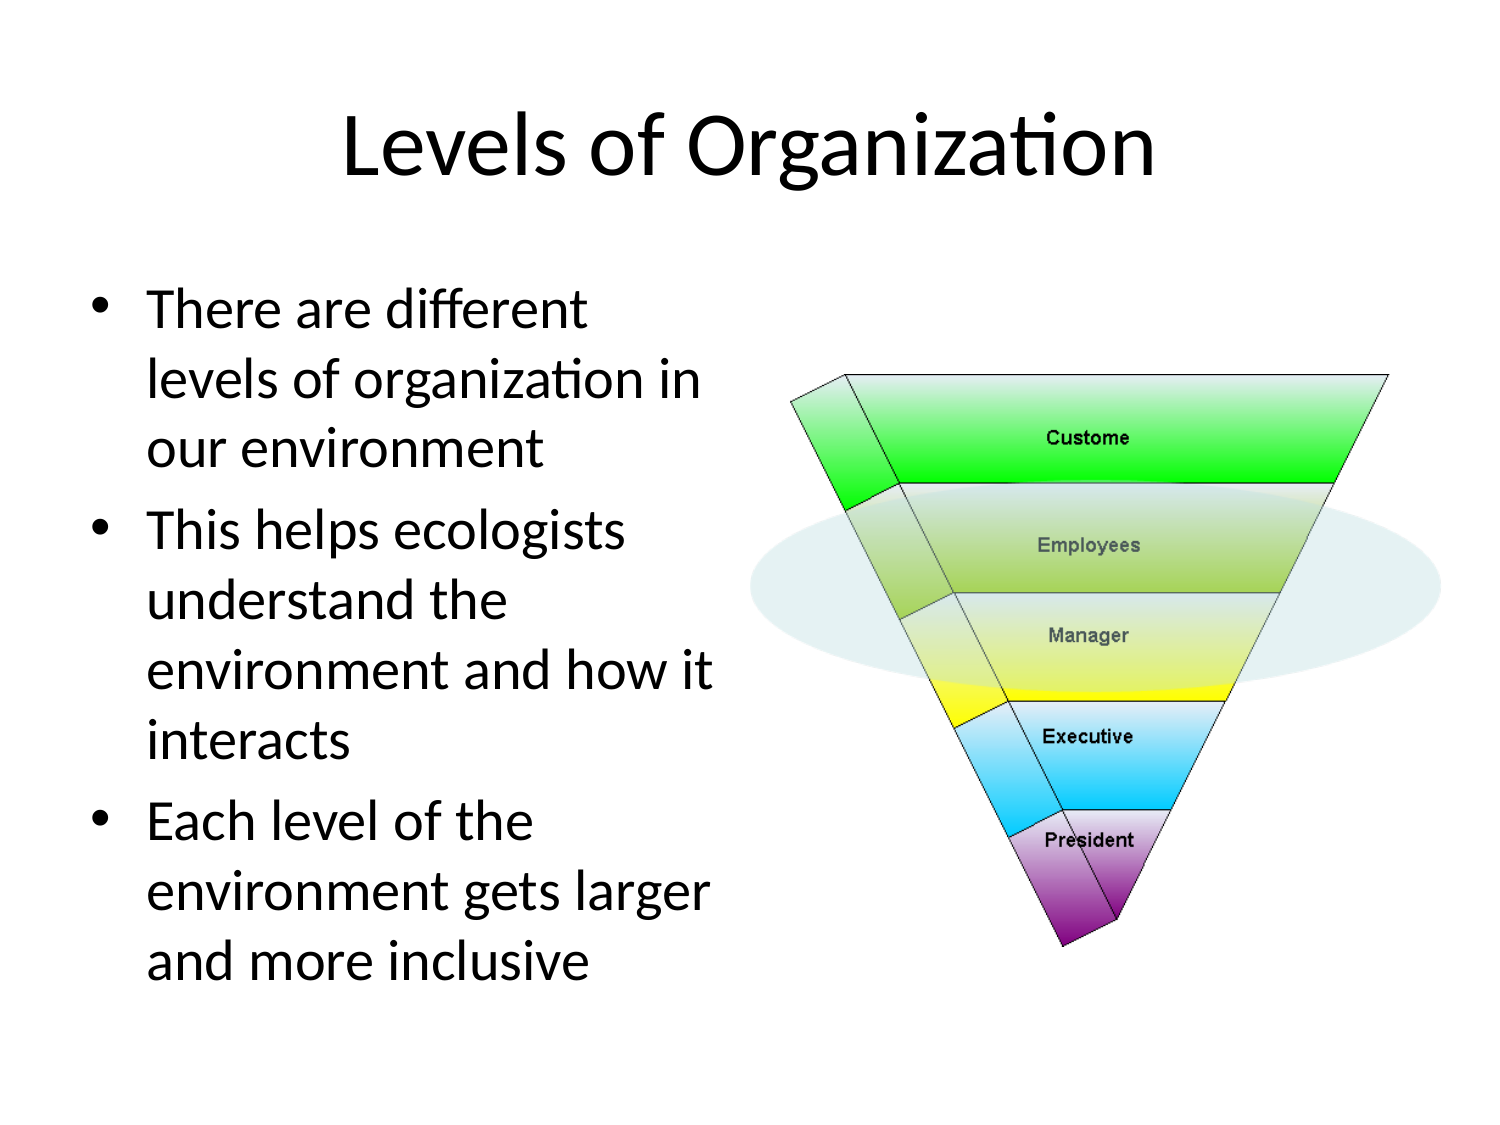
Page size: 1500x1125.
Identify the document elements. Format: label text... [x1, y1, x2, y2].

title Levels of Organization [75, 45, 1425, 233]
list There are different levels of organization in our environment This helps ecologists understand the environment and how it interacts Each level of the environment gets larger and more inclusive [75, 262, 738, 1005]
picture [749, 374, 1442, 948]
